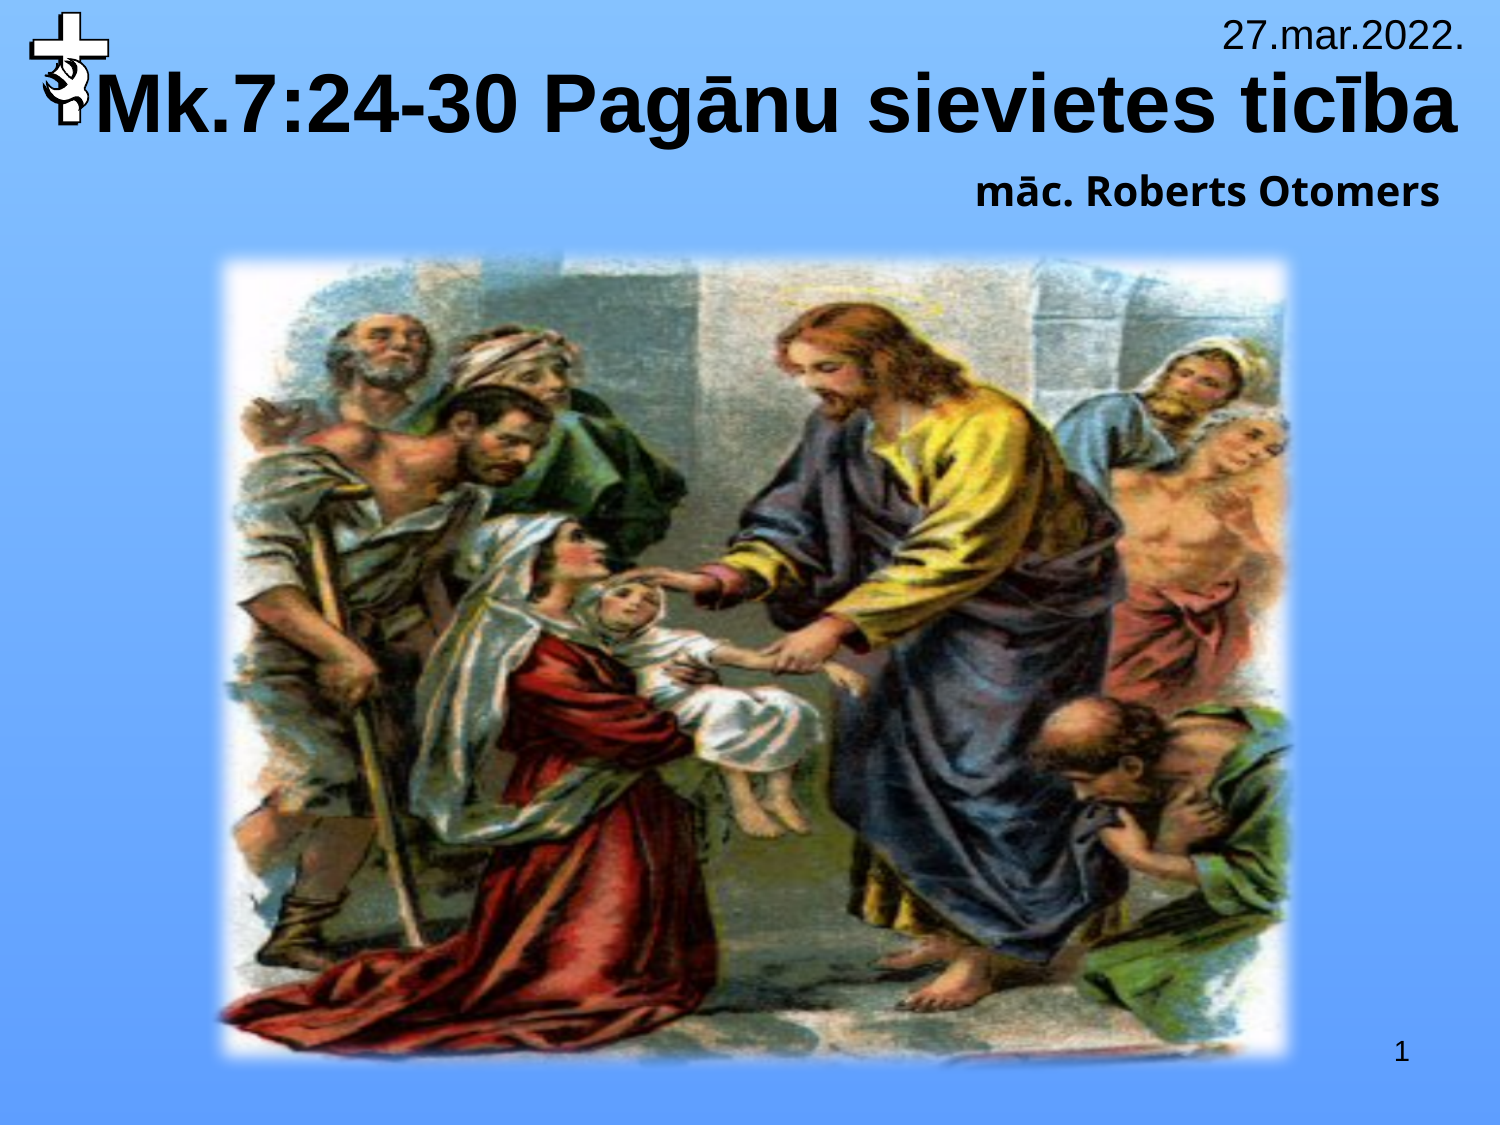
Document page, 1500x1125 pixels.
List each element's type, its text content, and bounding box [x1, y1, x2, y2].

picture [206, 243, 1306, 1074]
text_box Mk.7:24-30 Pagānu sievietes ticība [76, 11, 1477, 188]
picture [29, 11, 110, 126]
slide_number 1 [1074, 1024, 1426, 1103]
text_box māc. Roberts Otomers [915, 157, 1500, 223]
text_box 27.mar.2022. [1207, 0, 1500, 65]
